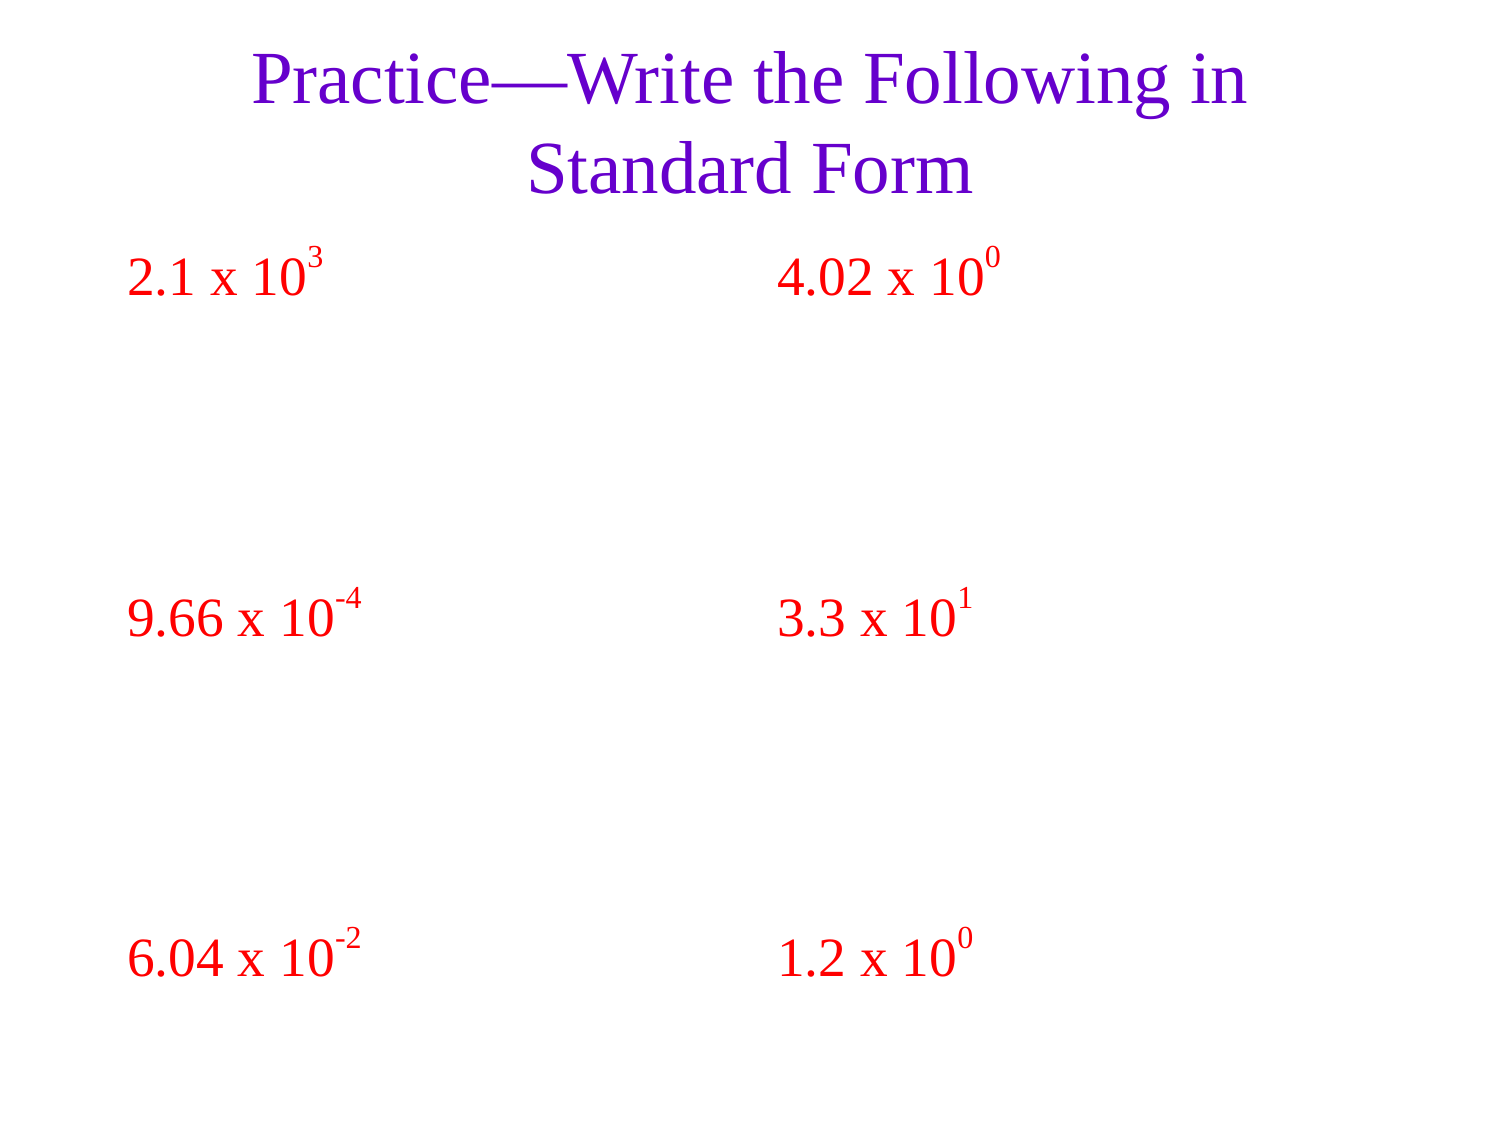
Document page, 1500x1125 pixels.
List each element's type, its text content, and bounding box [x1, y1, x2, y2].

text_box Practice—Write the Following in Standard Form [112, 24, 1388, 213]
text_box 2.1 x 103 9.66 x 10-4 6.04 x 10-2 [112, 237, 738, 1000]
text_box 4.02 x 100 3.3 x 101 1.2 x 100 [762, 237, 1388, 1000]
